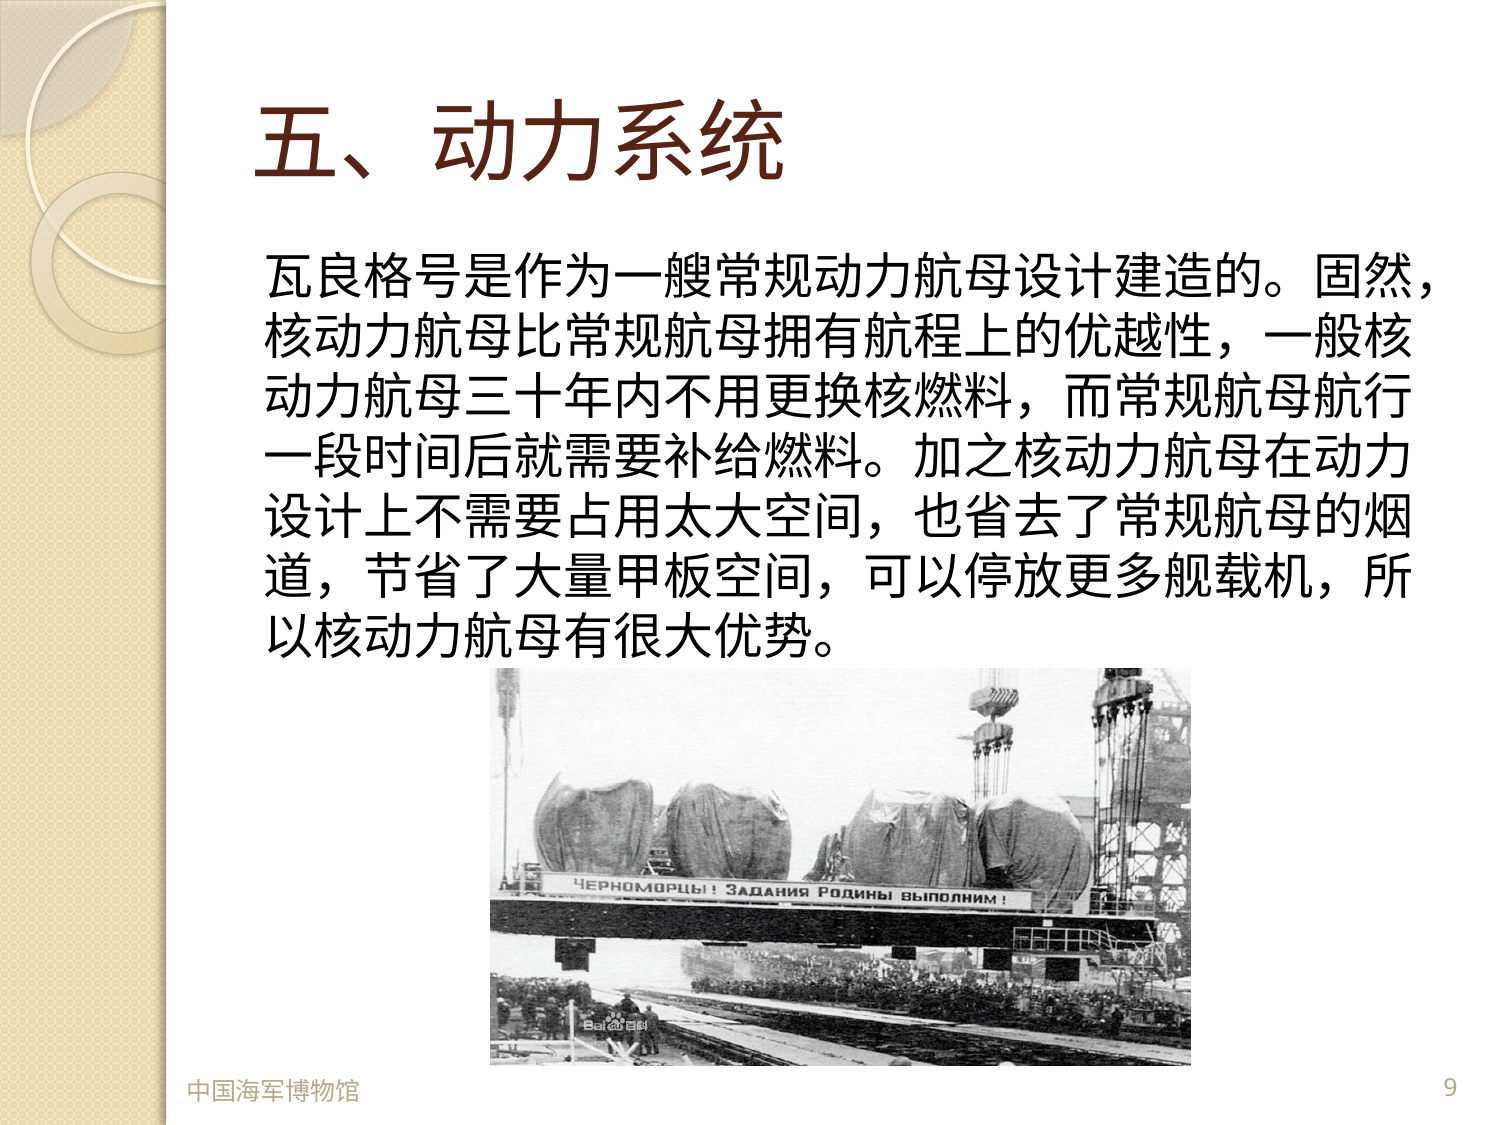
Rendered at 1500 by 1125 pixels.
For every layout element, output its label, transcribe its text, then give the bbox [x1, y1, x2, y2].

slide_number 9 [1413, 1034, 1488, 1113]
footer 中国海军博物馆 [171, 1034, 621, 1113]
picture [489, 668, 1192, 1067]
title 五、动力系统 [235, 45, 1466, 233]
list 瓦良格号是作为一艘常规动力航母设计建造的。固然，核动力航母比常规航母拥有航程上的优越性，一般核动力航母三十年内不用更换核燃料，而常规航母航行一段时间后就需要补给燃料。加之核动力航母在动力设计上不需要占用太大空间，也省去了常规航母的烟道，节省了大量甲板空间，可以停放更多舰载机，所以核动力航母有很大优势。 [235, 237, 1466, 1025]
